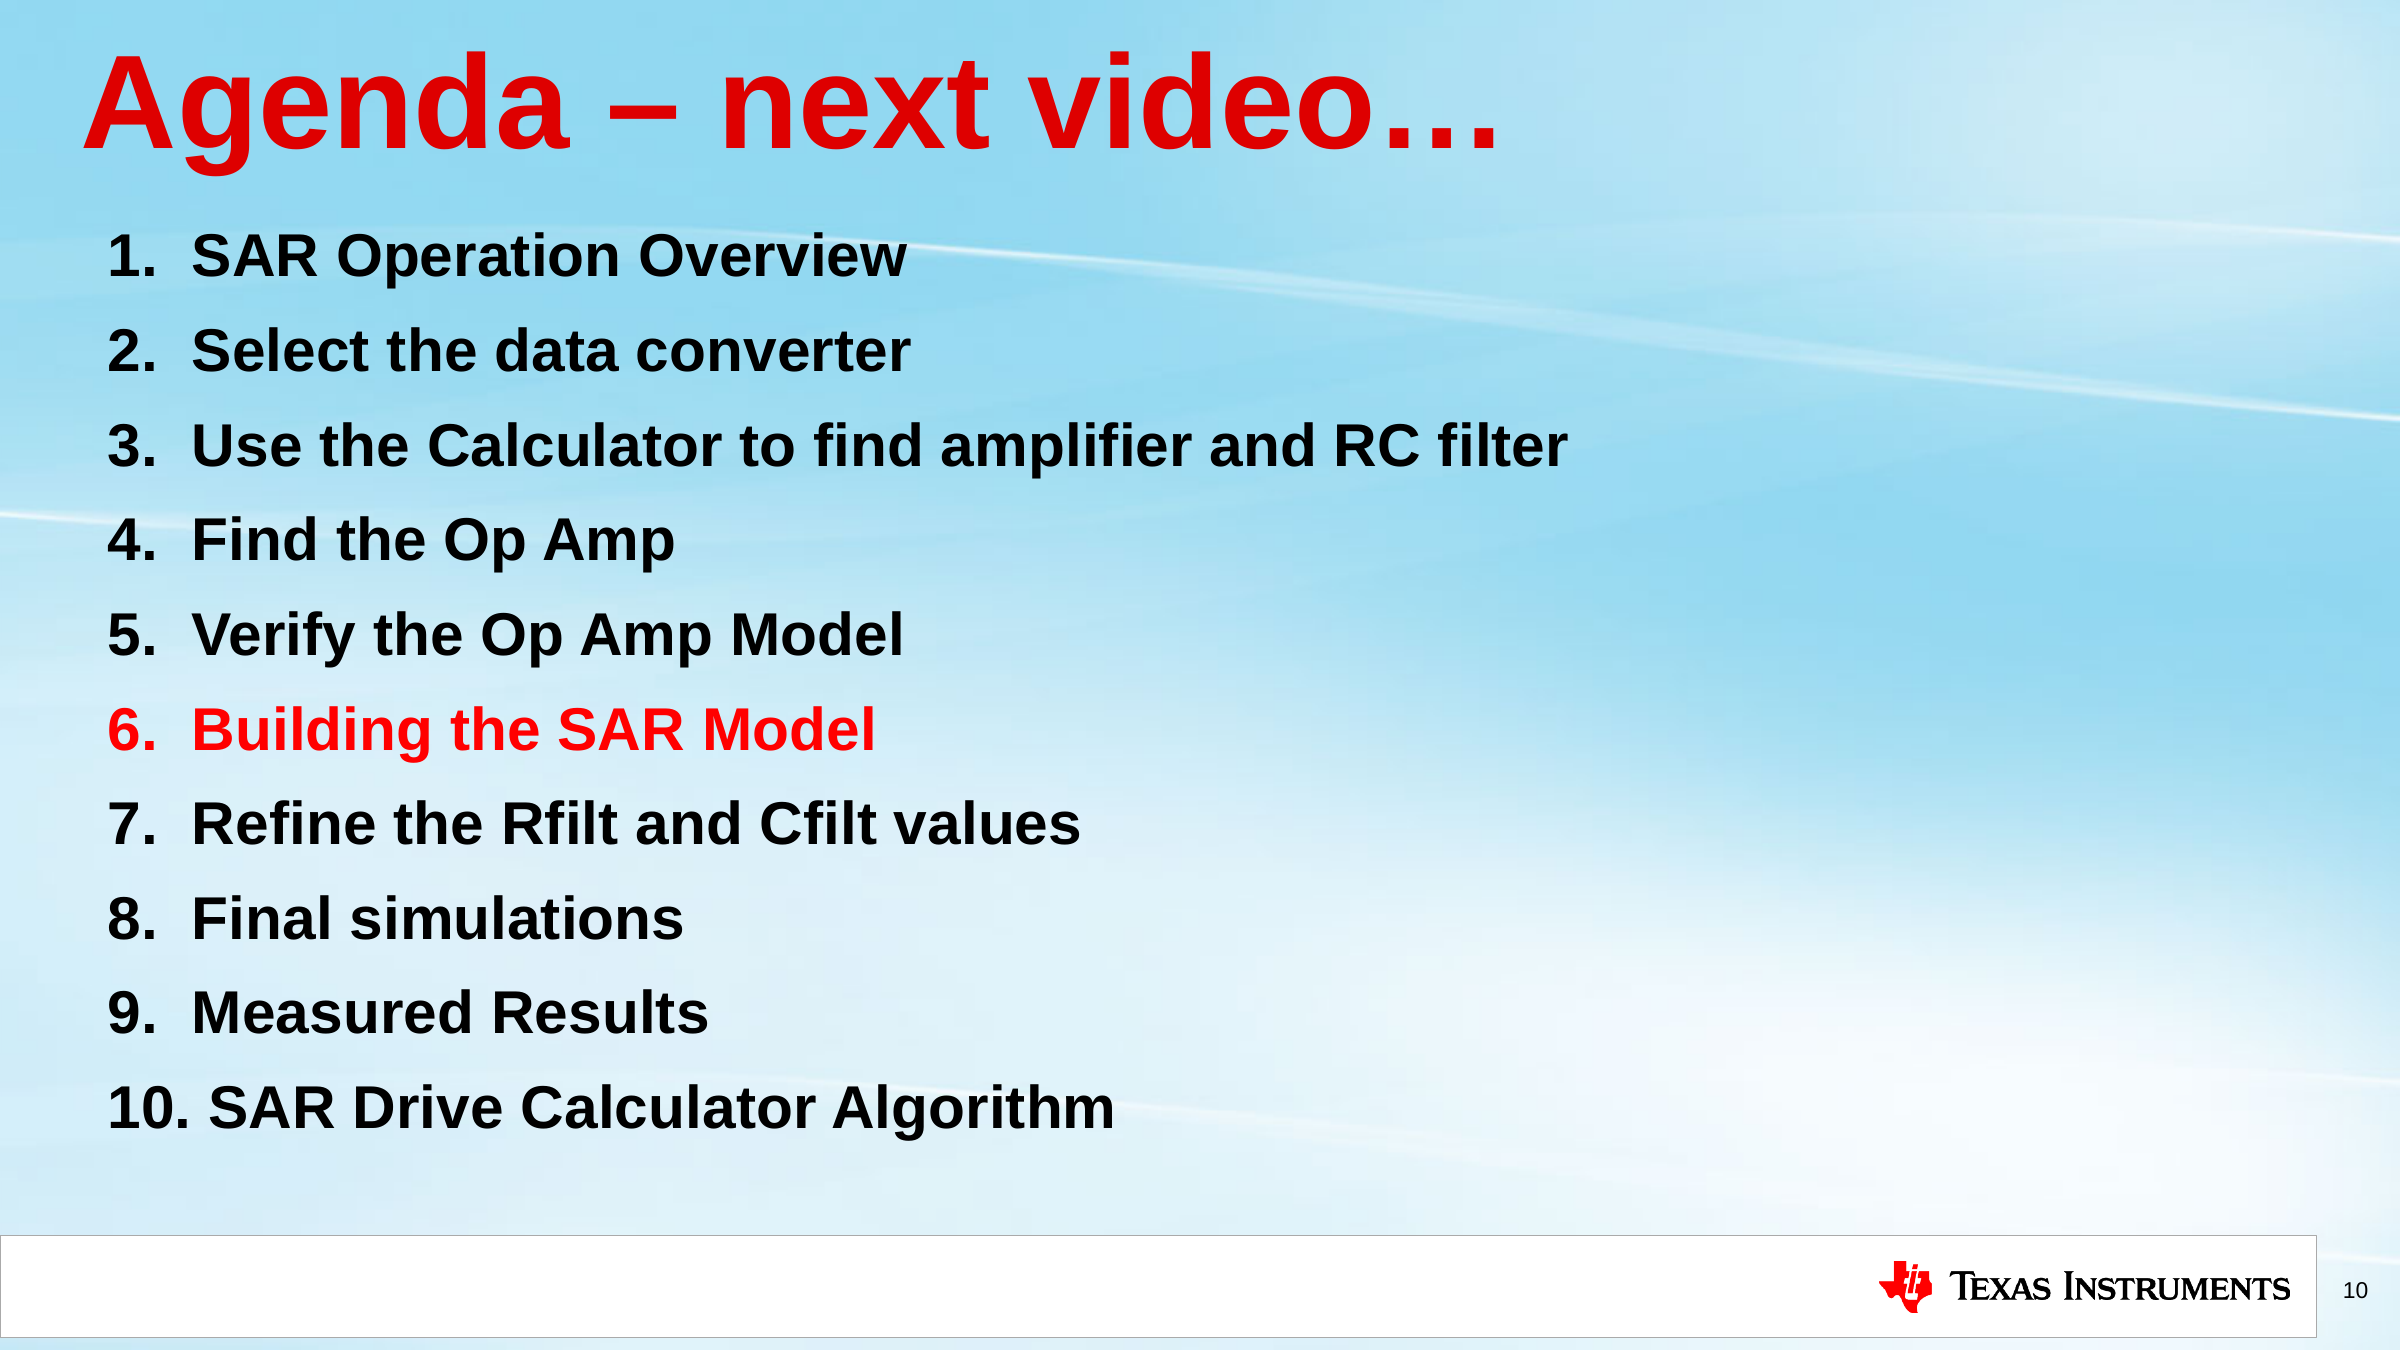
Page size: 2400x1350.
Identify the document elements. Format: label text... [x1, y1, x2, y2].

picture [0, 0, 2400, 1350]
text_box Agenda – next video… [60, 28, 2281, 189]
text_box SAR Operation Overview Select the data converter Use the Calculator to find amplifier and RC filter Find the Op Amp Verify the Op Amp Model Building the SAR Model Refine the Rfilt and Cfilt values Final simulations Measured Results SAR Drive Calculator Algorithm [87, 206, 2310, 1180]
picture [1879, 1307, 2290, 1313]
picture [1879, 1261, 2290, 1265]
slide_number 10 [1828, 1265, 2389, 1307]
